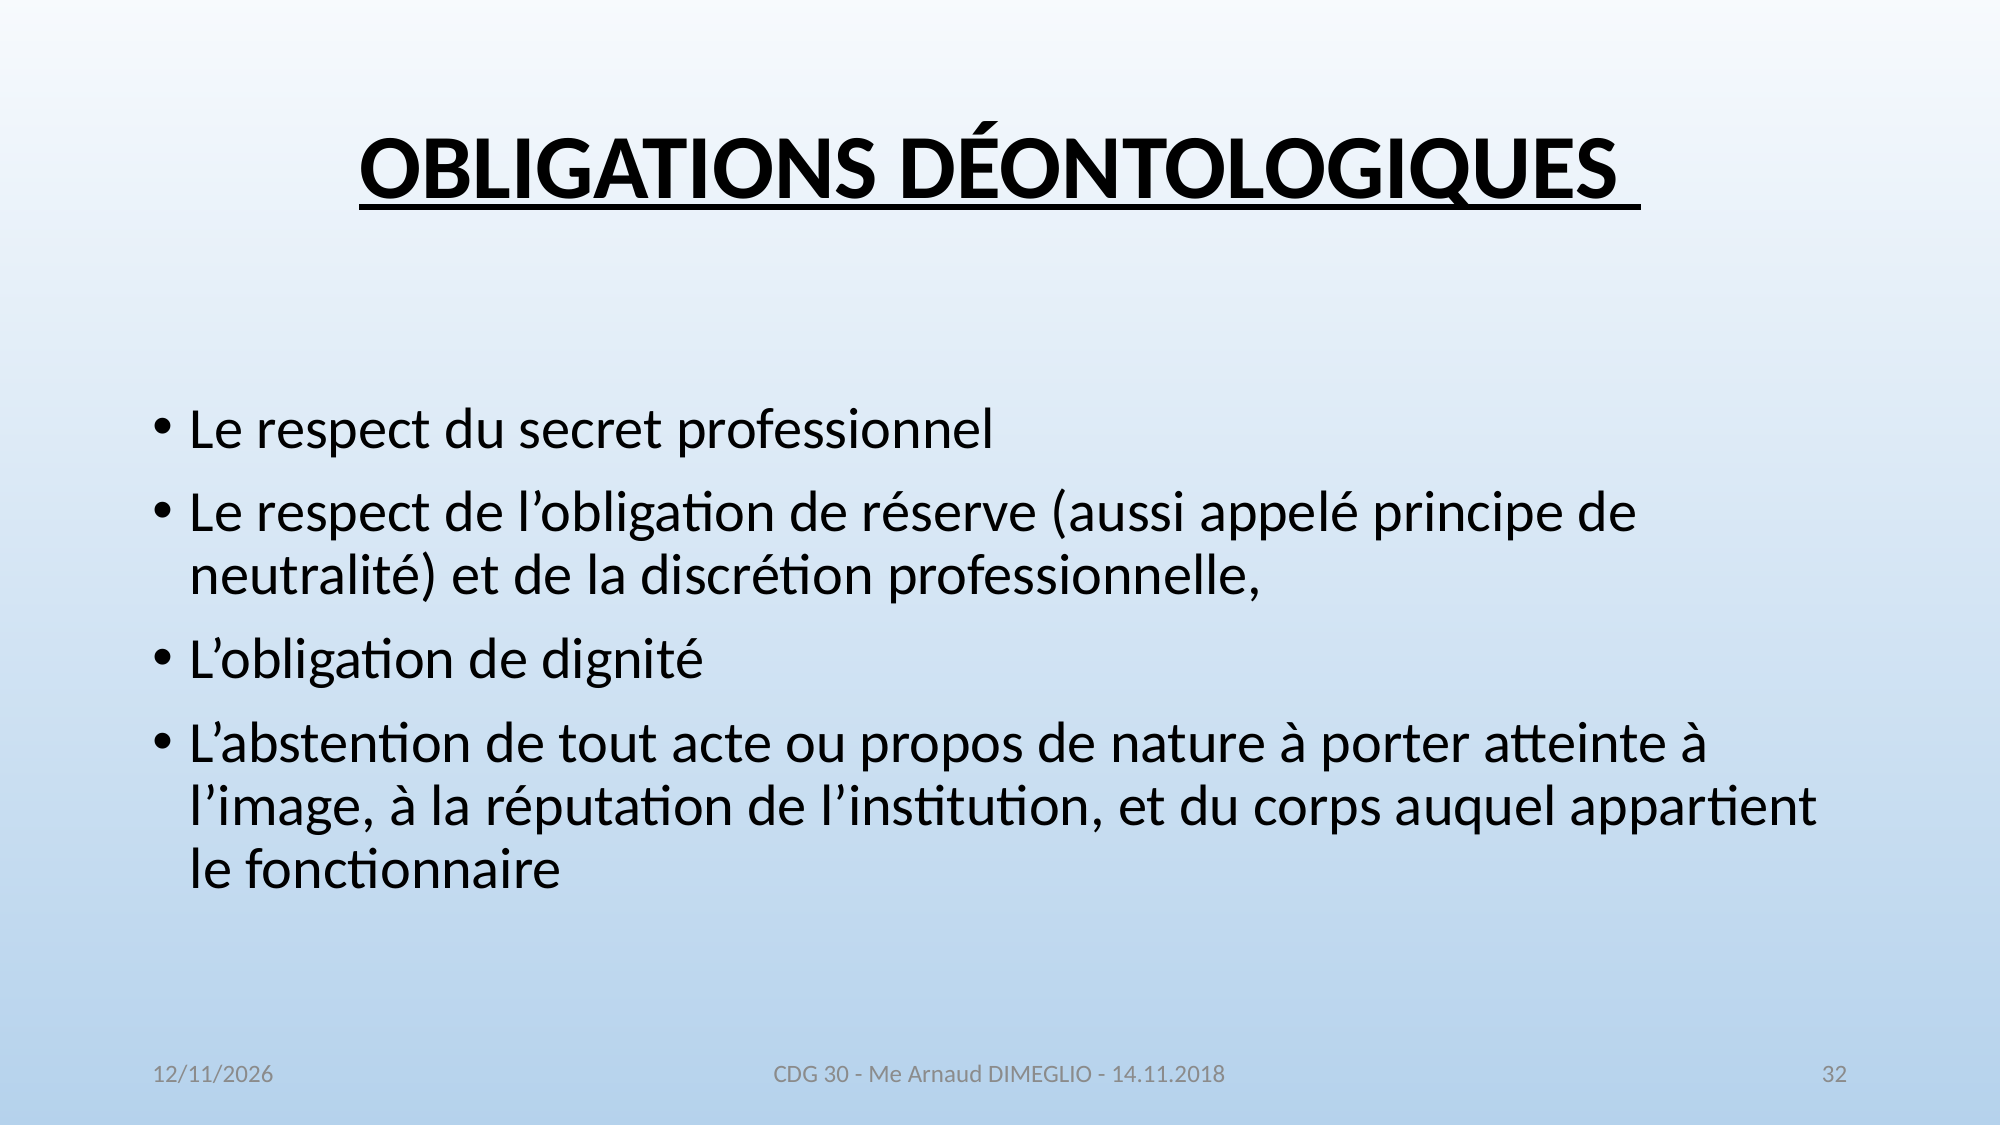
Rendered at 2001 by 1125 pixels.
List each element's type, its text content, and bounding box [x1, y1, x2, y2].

list Le respect du secret professionnel Le respect de l’obligation de réserve (aussi appelé principe de neutralité) et de la discrétion professionnelle, L’obligation de dignité L’abstention de tout acte ou propos de nature à porter atteinte à l’image, à la réputation de l’institution, et du corps auquel appartient le fonctionnaire [137, 299, 1863, 1014]
slide_number 32 [1412, 1042, 1863, 1103]
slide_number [137, 1042, 588, 1103]
footer CDG 30 - Me Arnaud DIMEGLIO - 14.11.2018 [662, 1042, 1338, 1103]
title OBLIGATIONS DÉONTOLOGIQUES [137, 59, 1863, 278]
